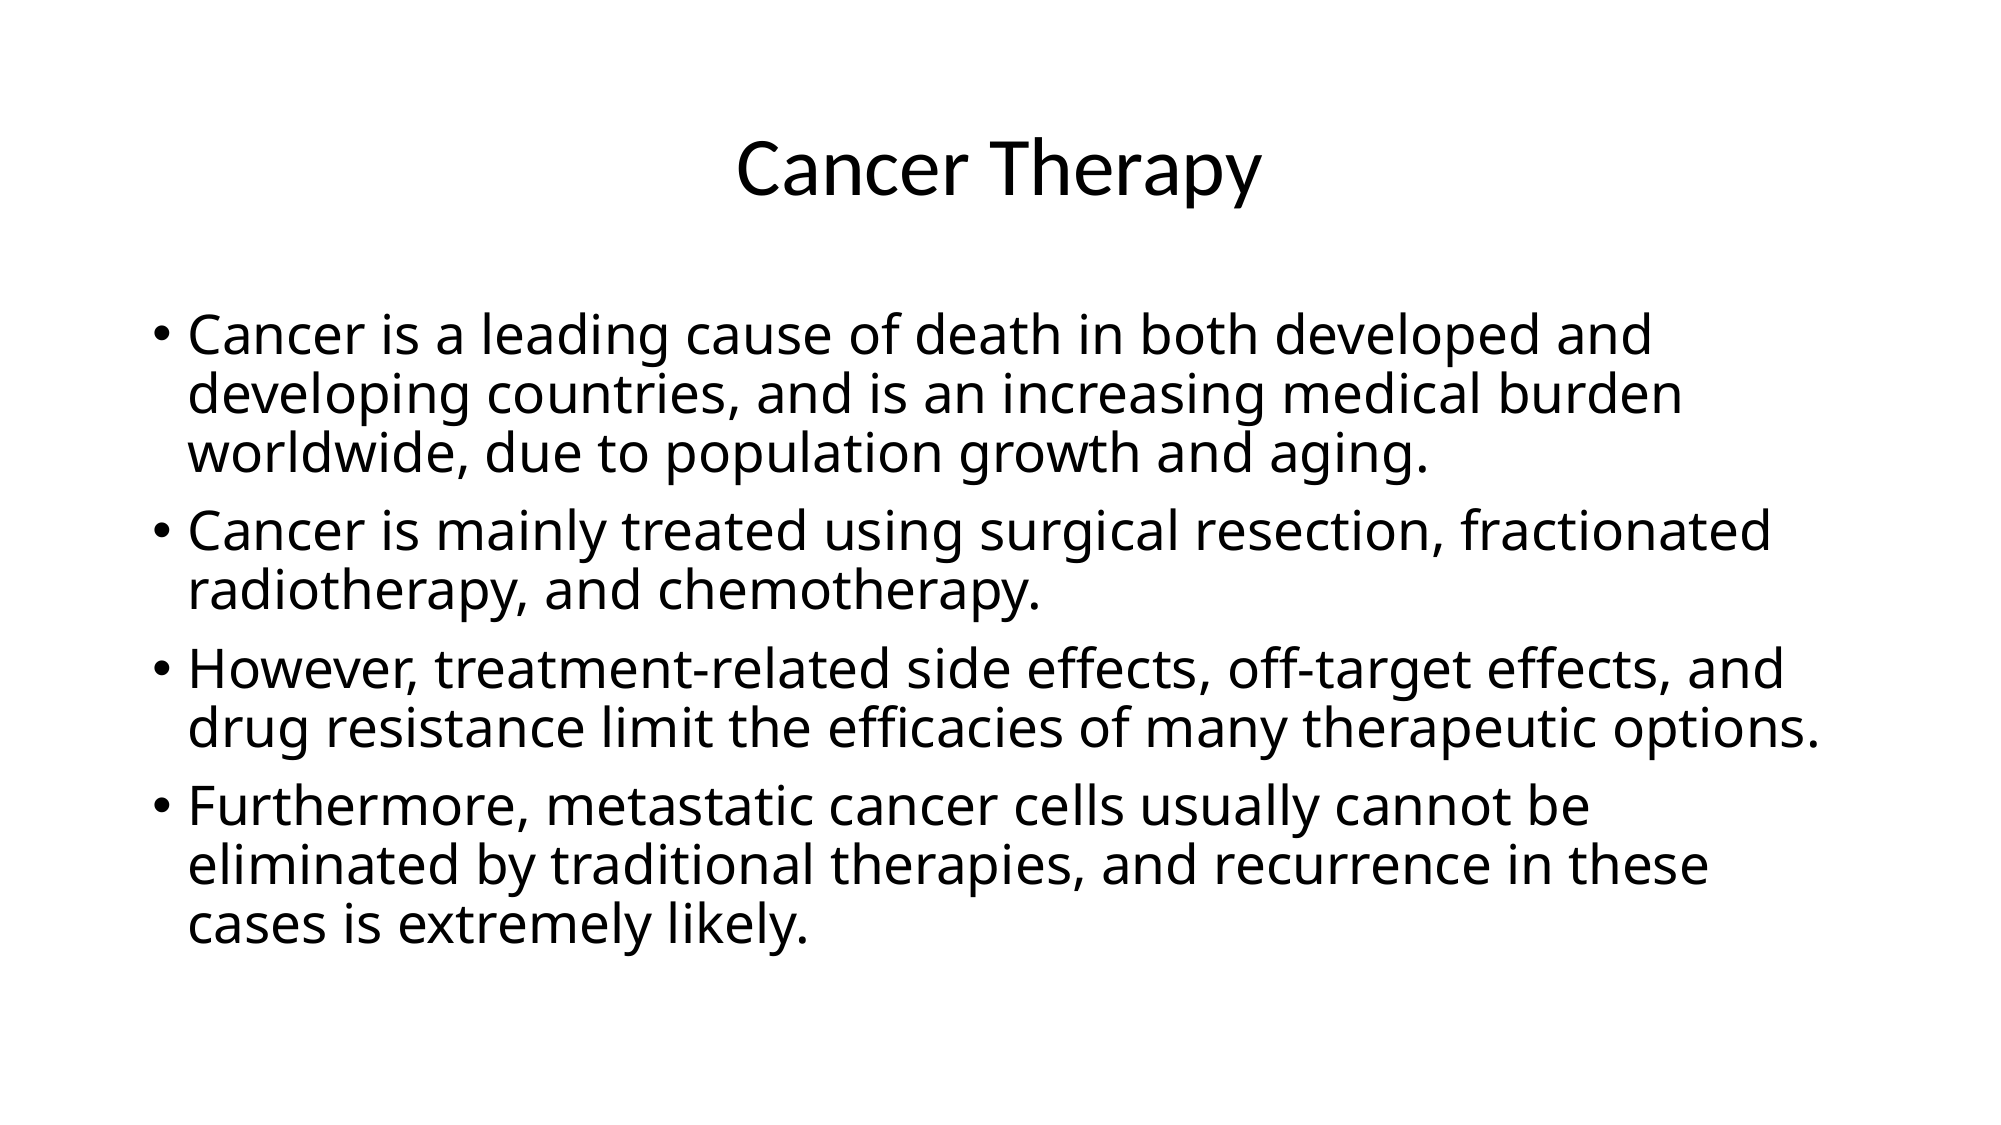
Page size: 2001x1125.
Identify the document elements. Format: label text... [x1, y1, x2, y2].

list Cancer is a leading cause of death in both developed and developing countries, and is an increasing medical burden worldwide, due to population growth and aging. Cancer is mainly treated using surgical resection, fractionated radiotherapy, and chemotherapy. However, treatment-related side effects, off-target effects, and drug resistance limit the efficacies of many therapeutic options. Furthermore, metastatic cancer cells usually cannot be eliminated by traditional therapies, and recurrence in these cases is extremely likely. [137, 299, 1863, 1014]
title Cancer Therapy [137, 59, 1863, 278]
